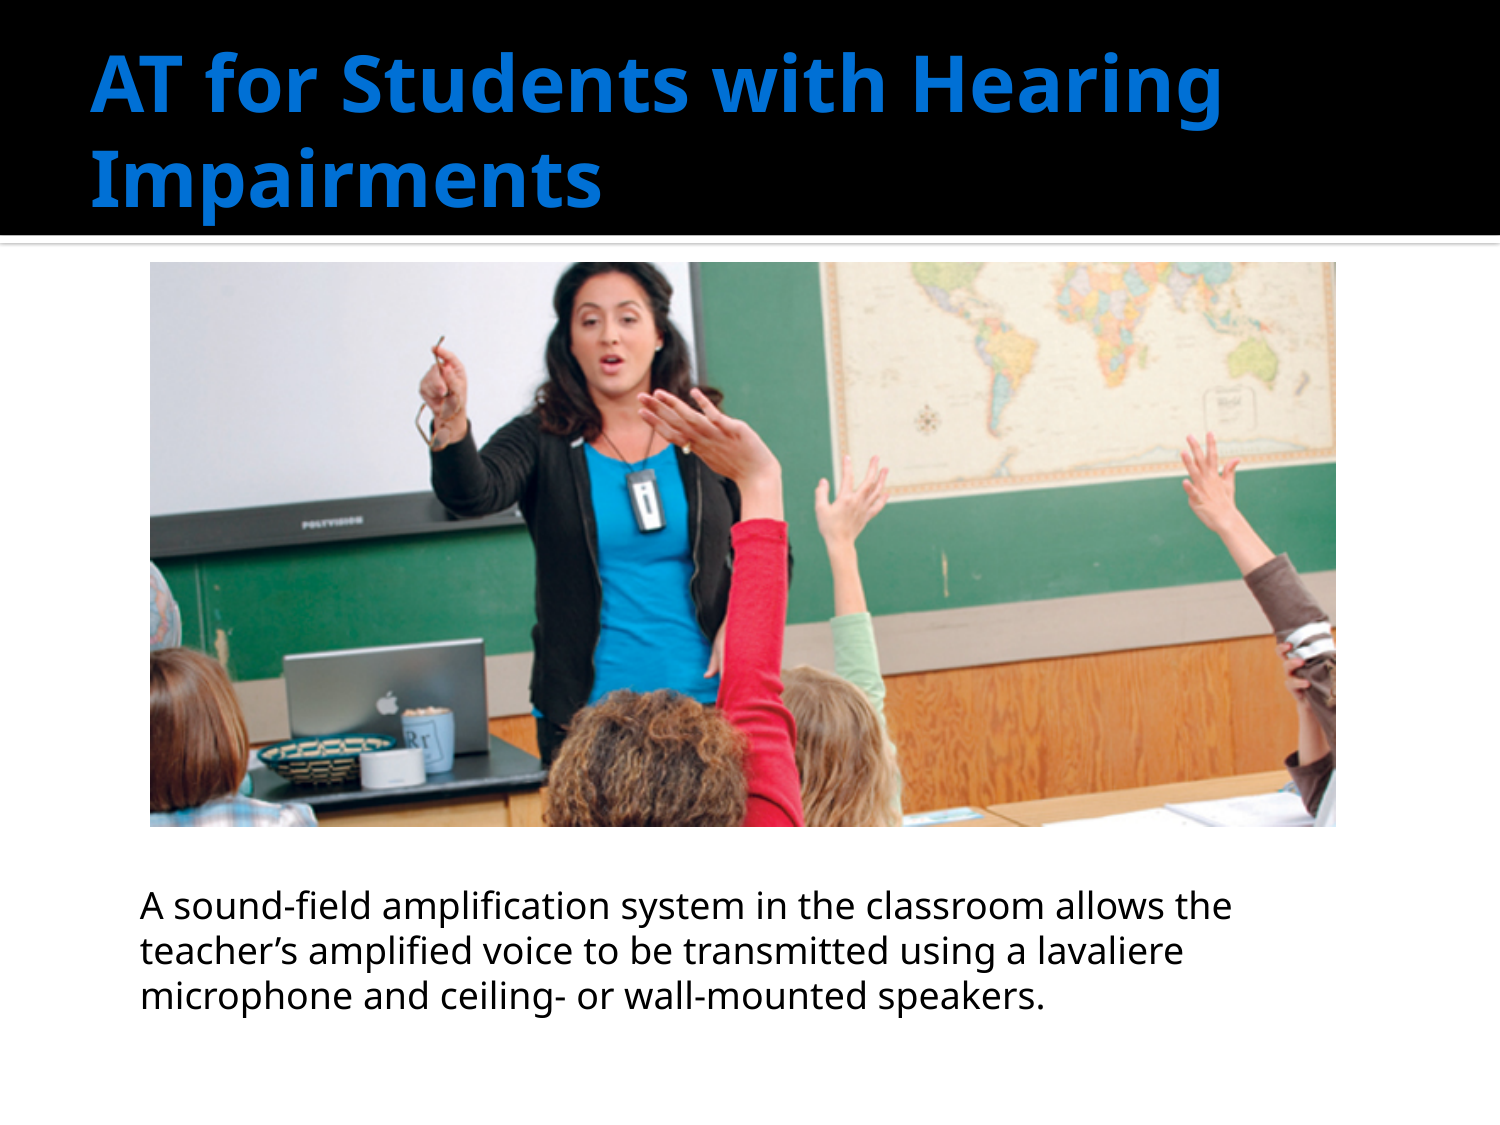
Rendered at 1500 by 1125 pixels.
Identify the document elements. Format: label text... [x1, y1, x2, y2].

title AT for Students with Hearing Impairments [75, 25, 1425, 231]
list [149, 262, 1336, 827]
text_box A sound-field amplification system in the classroom allows the teacher’s amplified voice to be transmitted using a lavaliere microphone and ceiling- or wall-mounted speakers. [121, 871, 1391, 1029]
